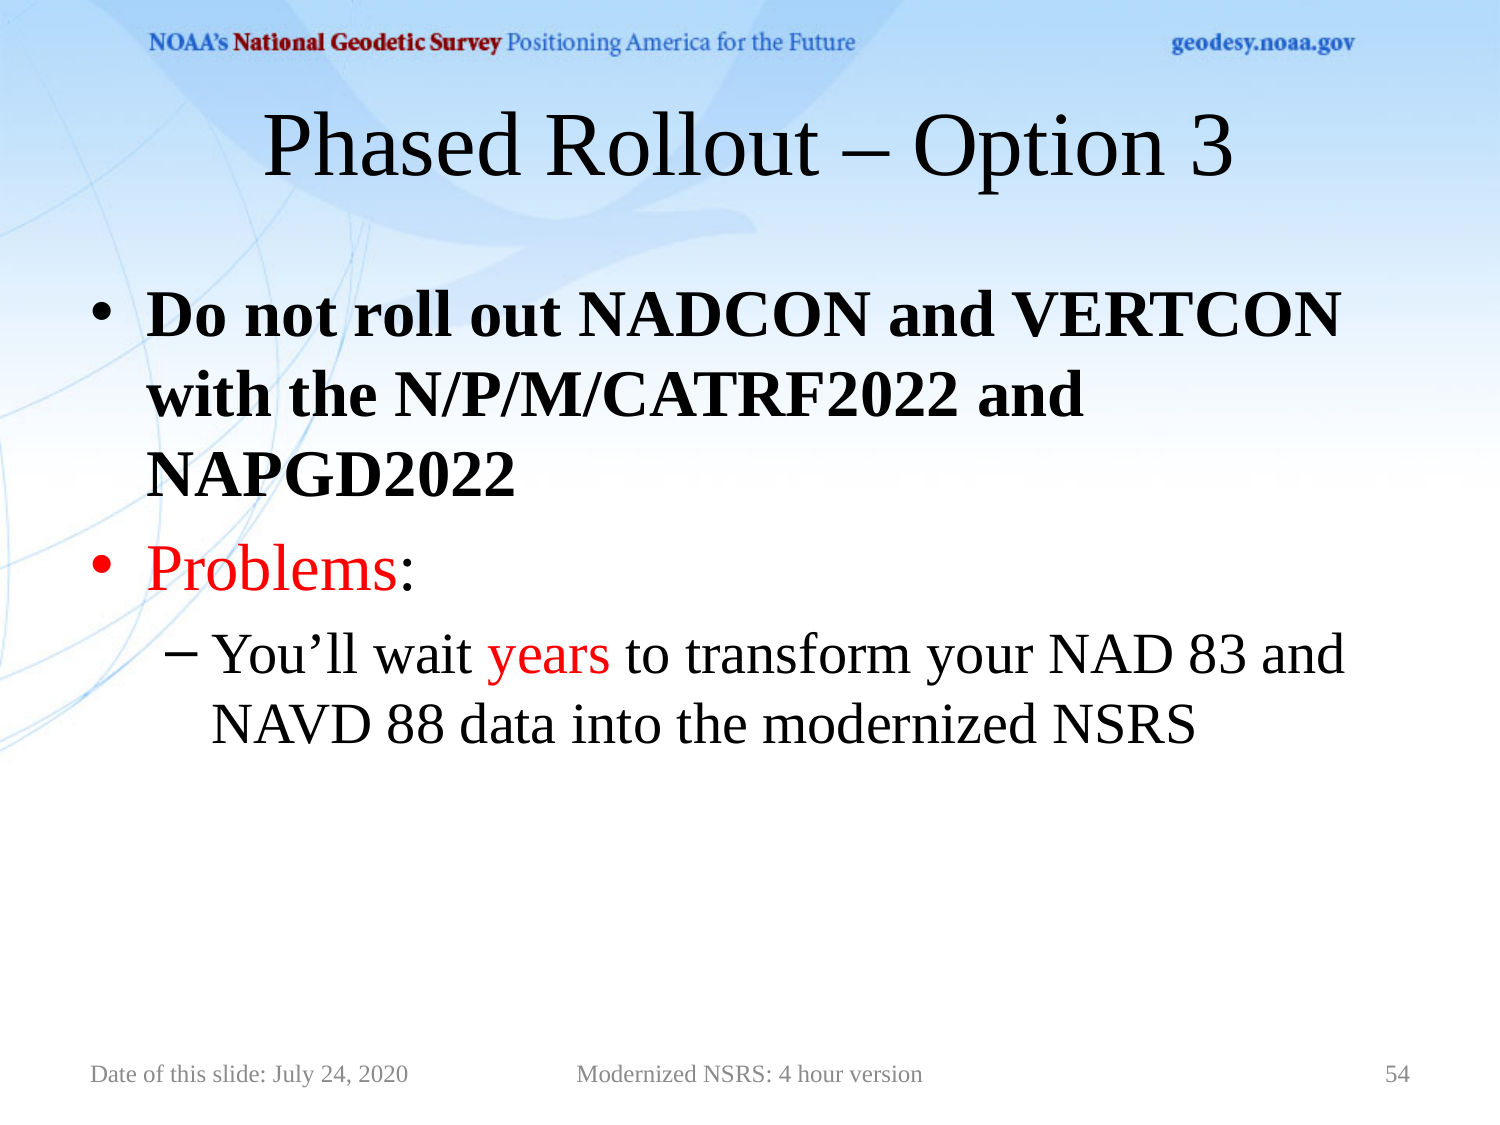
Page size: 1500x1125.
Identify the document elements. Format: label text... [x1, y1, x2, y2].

title Phased Rollout – Option 3 [75, 45, 1425, 233]
picture [0, 0, 1500, 1125]
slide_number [75, 1042, 425, 1103]
list Do not roll out NADCON and VERTCON with the N/P/M/CATRF2022 and NAPGD2022 Problems: You’ll wait years to transform your NAD 83 and NAVD 88 data into the modernized NSRS [75, 262, 1425, 1005]
slide_number 54 [1074, 1042, 1425, 1103]
footer Modernized NSRS: 4 hour version [512, 1042, 988, 1103]
